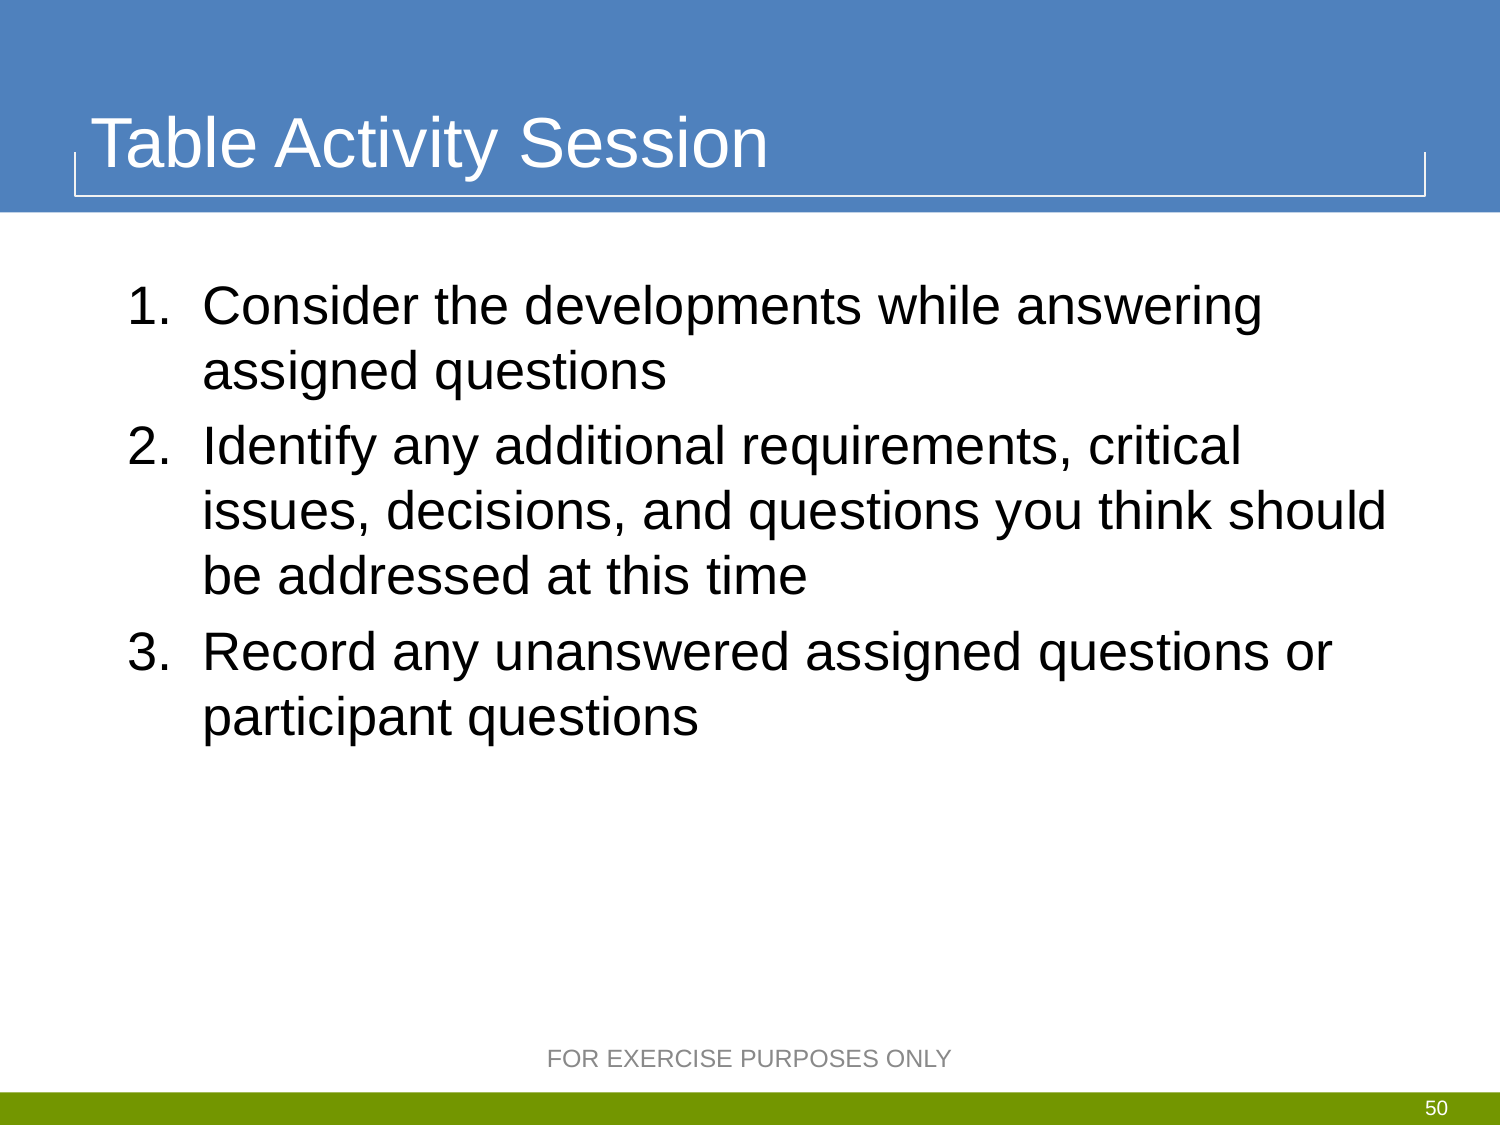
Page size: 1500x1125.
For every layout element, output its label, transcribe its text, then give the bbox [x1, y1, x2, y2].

footer FOR EXERCISE PURPOSES ONLY [512, 1042, 988, 1103]
list Consider the developments while answering assigned questions Identify any additional requirements, critical issues, decisions, and questions you think should be addressed at this time Record any unanswered assigned questions or participant questions [74, 262, 1426, 1006]
title Table Activity Session [74, 44, 1426, 233]
